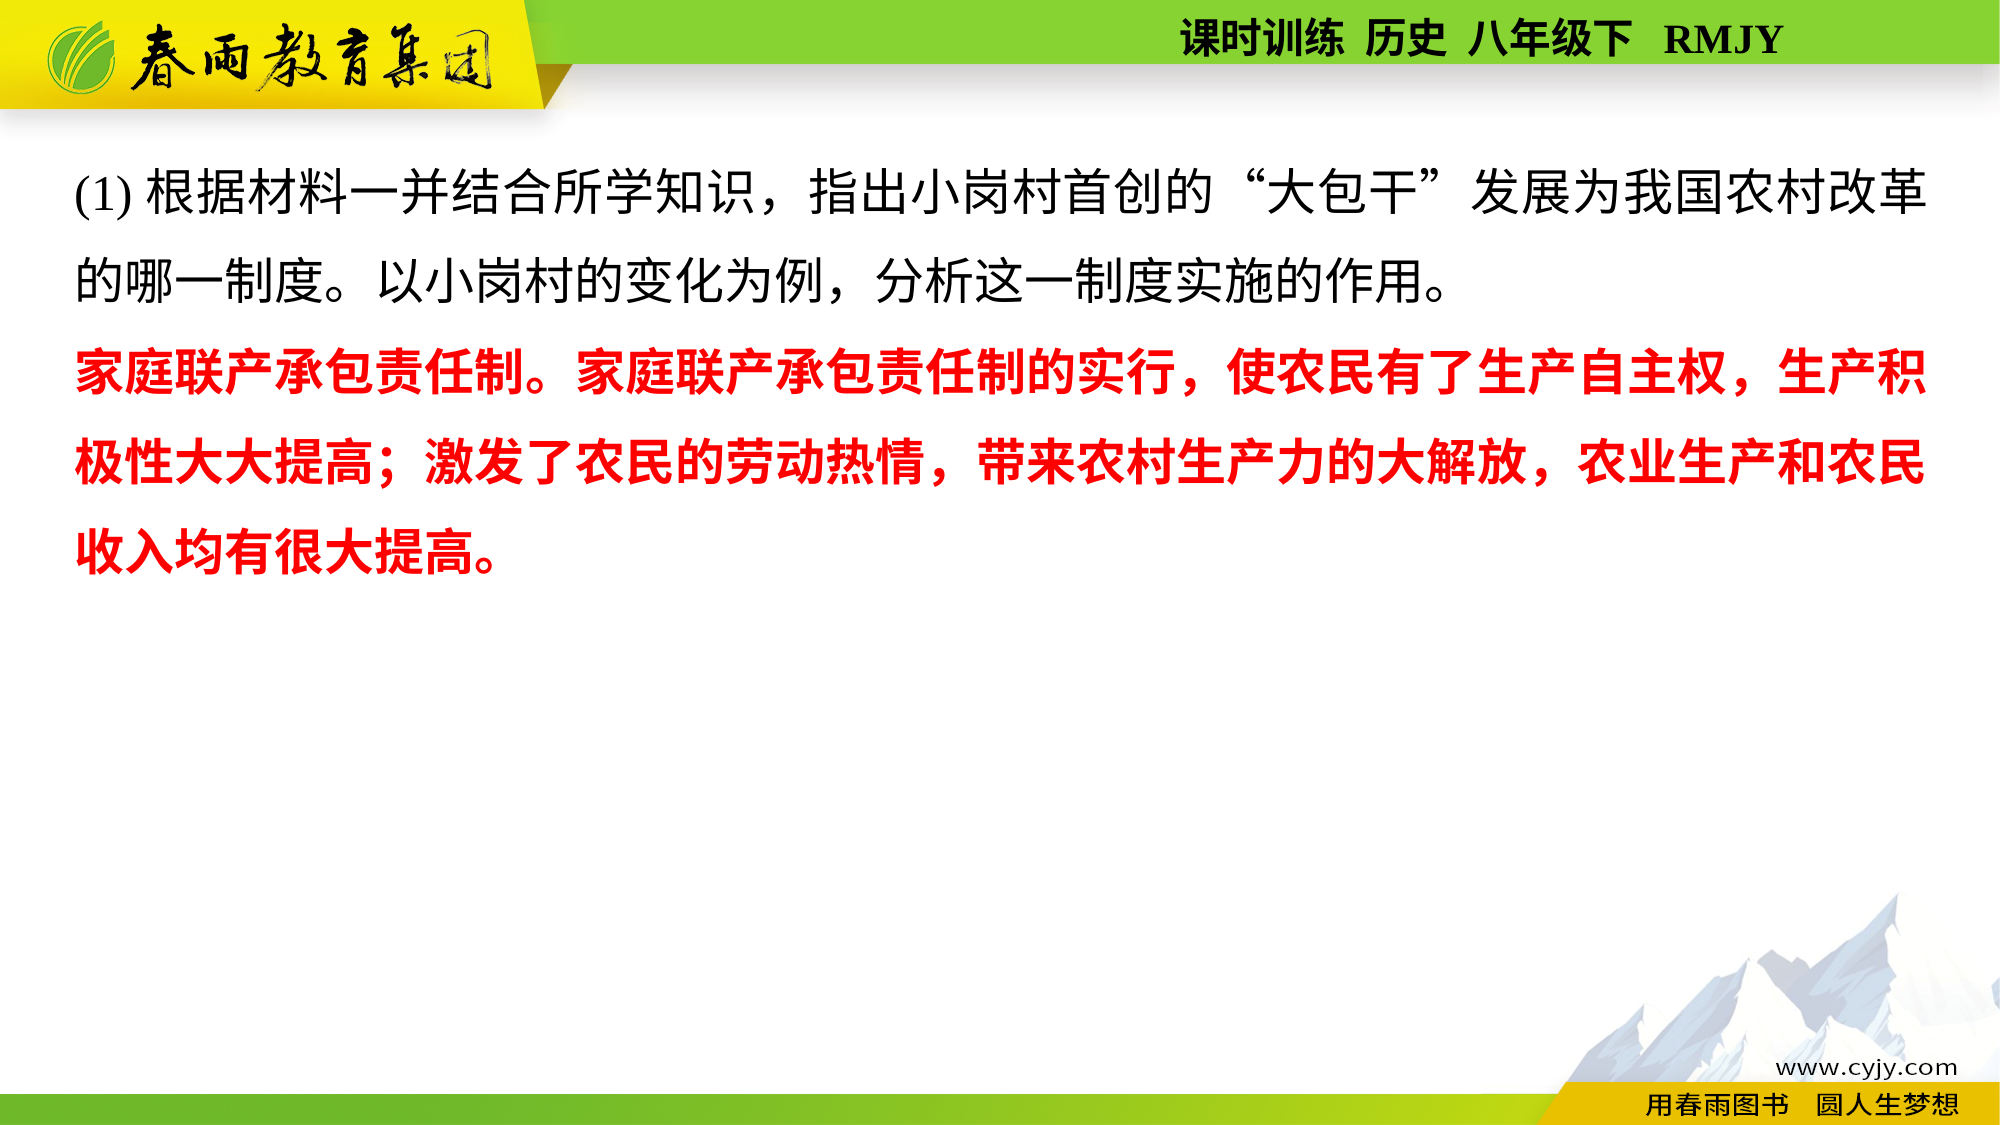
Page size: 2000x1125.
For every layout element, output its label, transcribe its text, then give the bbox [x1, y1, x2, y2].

list (1)根据材料一并结合所学知识，指出小岗村首创的“大包干”发展为我国农村改革的哪一制度。以小岗村的变化为例，分析这一制度实施的作用。 [59, 122, 1944, 302]
text_box 家庭联产承包责任制。家庭联产承包责任制的实行，使农民有了生产自主权，生产积极性大大提高；激发了农民的劳动热情，带来农村生产力的大解放，农业生产和农民收入均有很大提高。 [59, 302, 1944, 588]
picture [0, 0, 2000, 1125]
